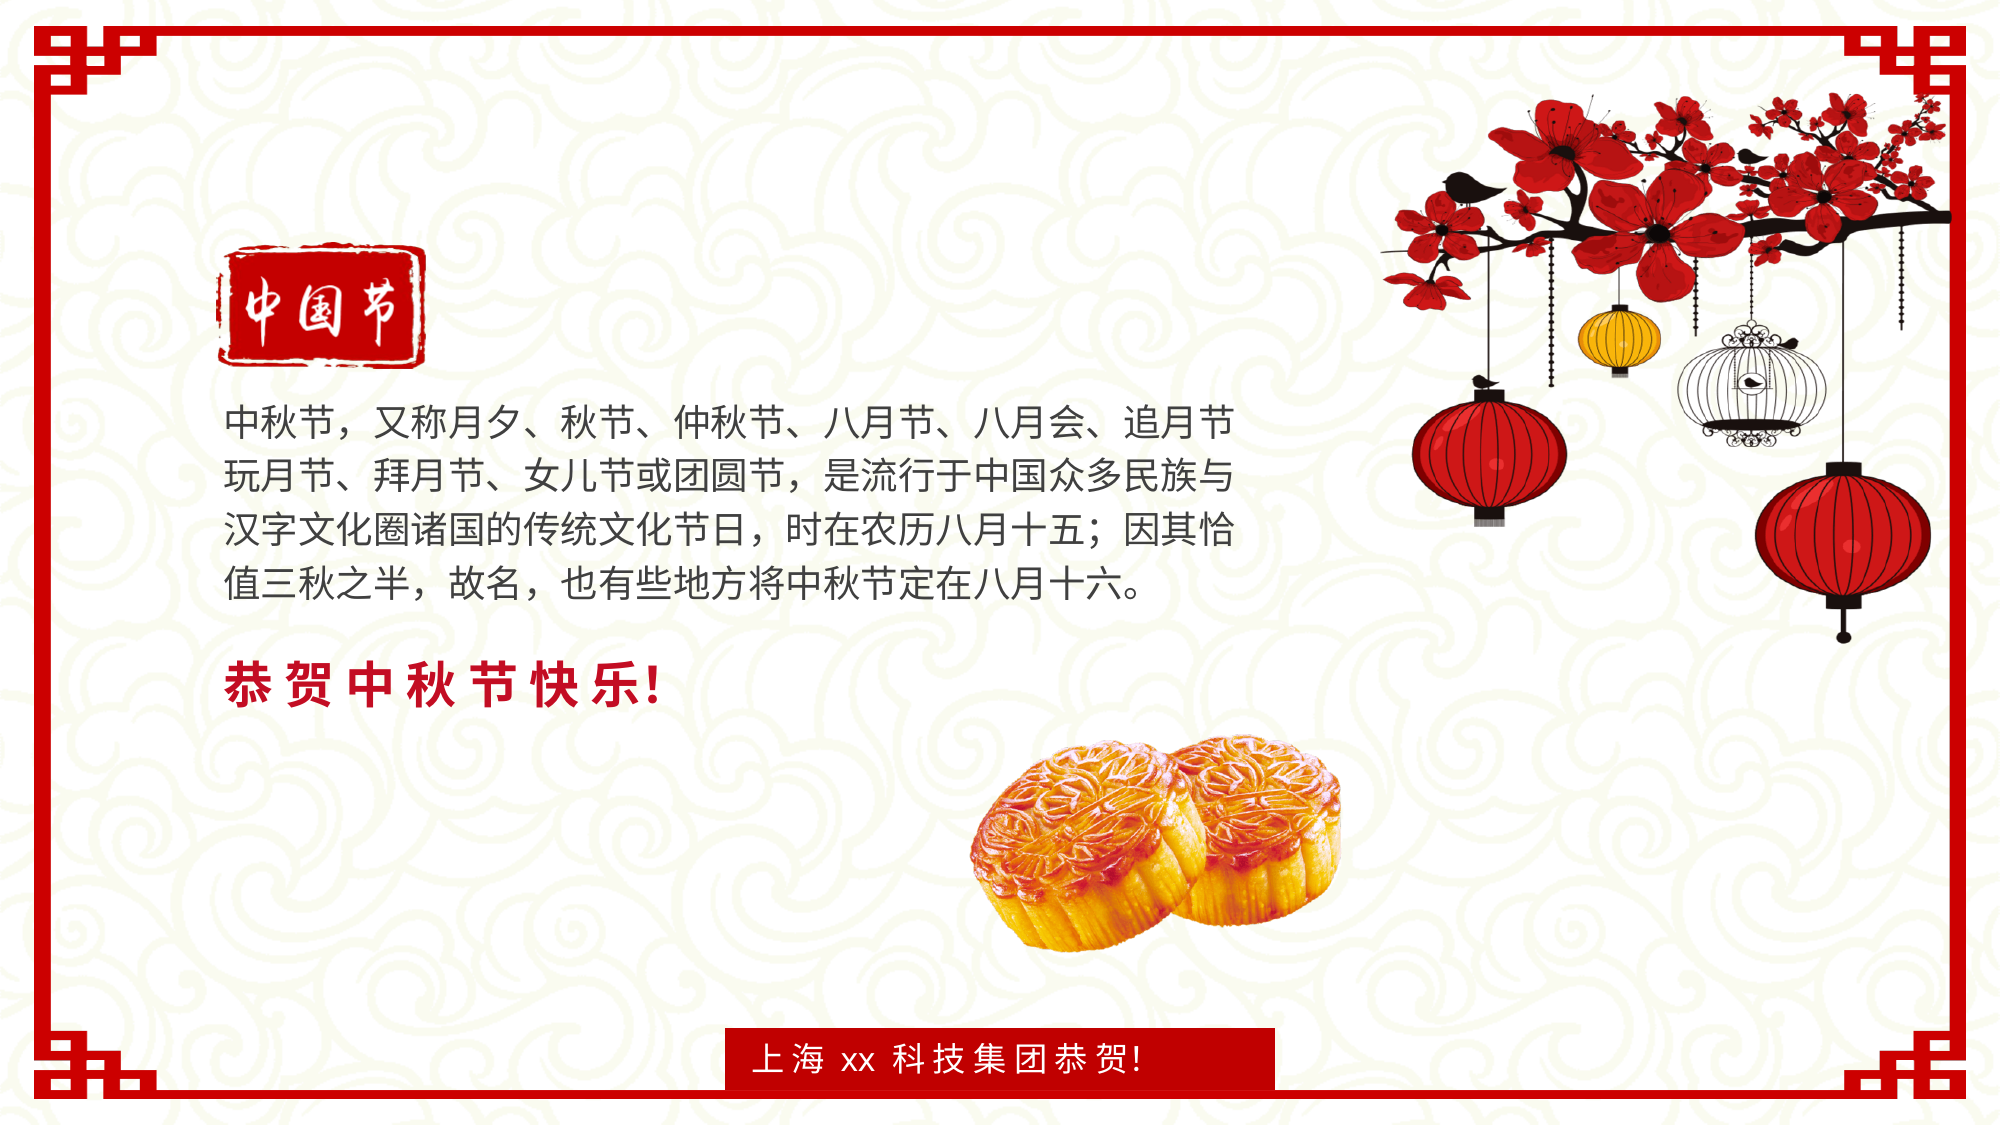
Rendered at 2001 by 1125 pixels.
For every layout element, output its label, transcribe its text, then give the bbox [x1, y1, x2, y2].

text_box 恭 贺 中 秋 节 快 乐！ [208, 646, 793, 721]
picture [0, 0, 2000, 1125]
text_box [725, 1029, 1275, 1089]
text_box 中秋节，又称月夕、秋节、仲秋节、八月节、八月会、追月节玩月节、拜月节、女儿节或团圆节，是流行于中国众多民族与汉字文化圈诸国的传统文化节日，时在农历八月十五；因其恰值三秋之半，故名，也有些地方将中秋节定在八月十六。 [208, 382, 1269, 613]
